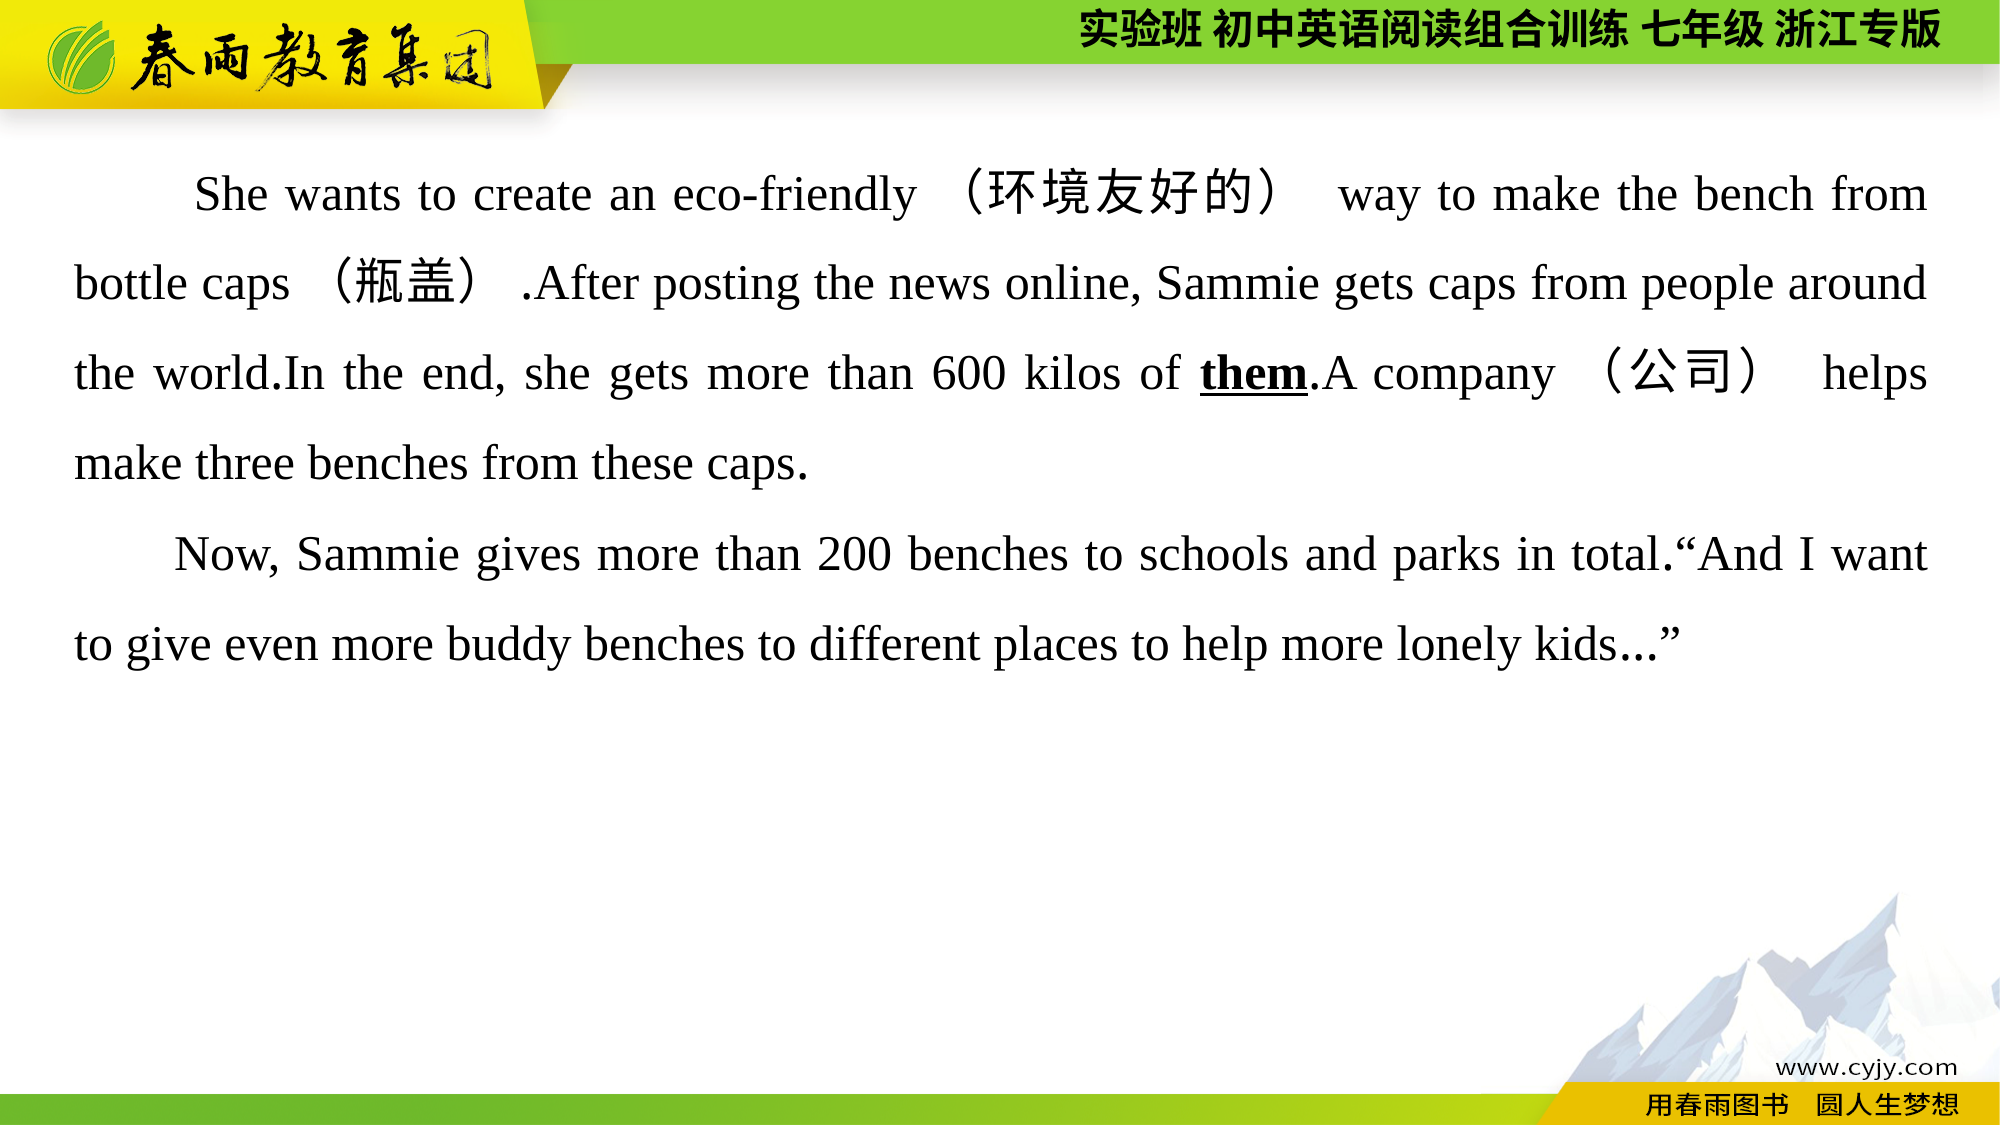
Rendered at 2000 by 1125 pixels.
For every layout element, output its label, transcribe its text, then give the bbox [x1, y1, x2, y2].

picture [0, 0, 2000, 1125]
list She wants to create an eco-friendly（环境友好的） way to make the bench from bottle caps（瓶盖）.After posting the news online, Sammie gets caps from people around the world.In the end, she gets more than 600 kilos of them.A company（公司） helps make three benches from these caps. Now, Sammie gives more than 200 benches to schools and parks in total.“And I want to give even more buddy benches to different places to help more lonely kids...” [59, 122, 1944, 683]
